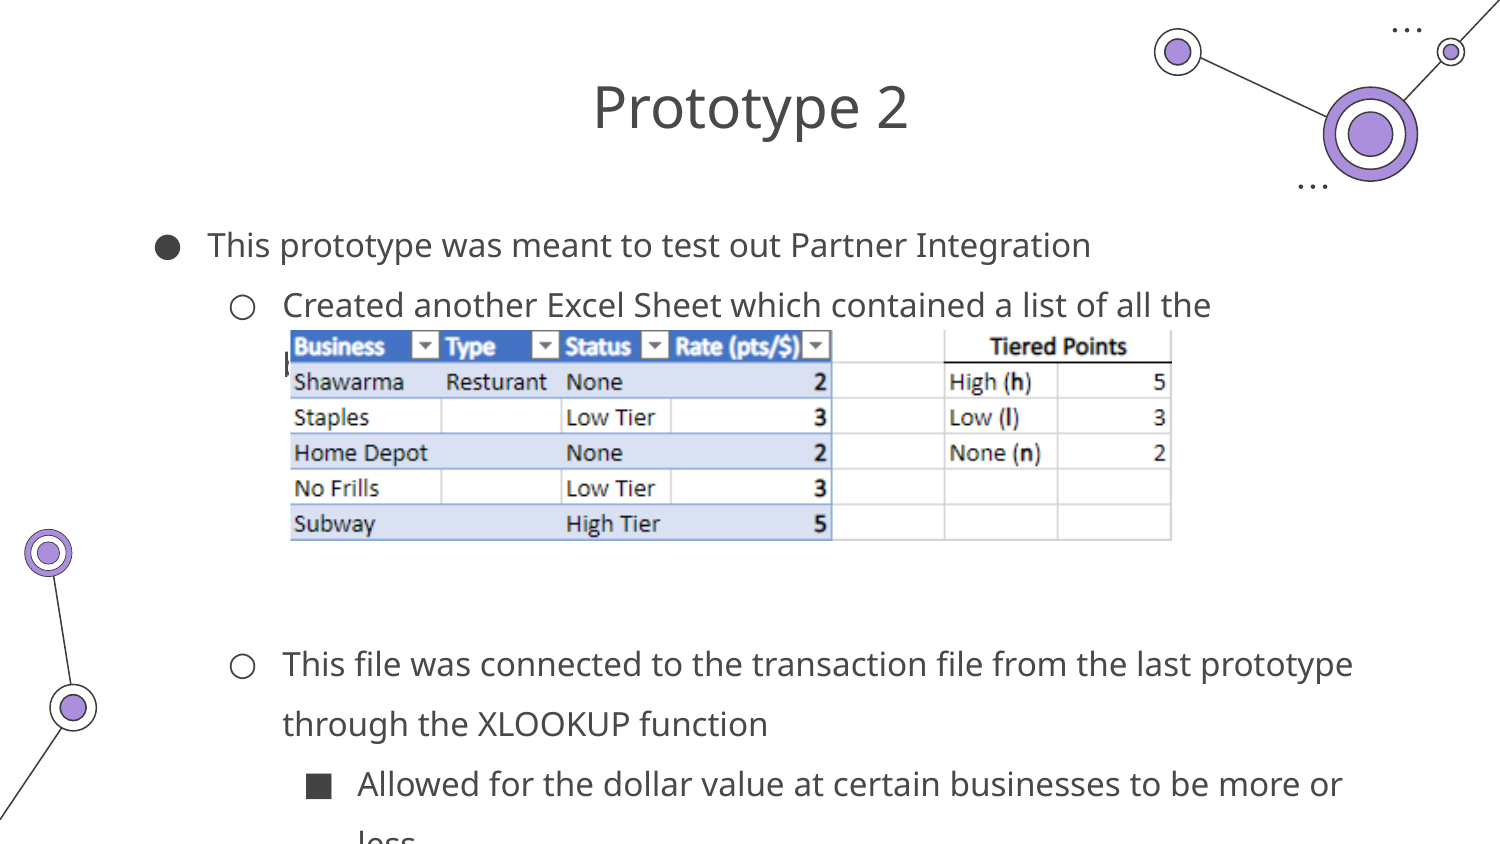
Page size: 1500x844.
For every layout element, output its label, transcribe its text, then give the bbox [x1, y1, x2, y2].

title Prototype 2 [415, 55, 1086, 150]
picture [288, 330, 1172, 541]
list This prototype was meant to test out Partner Integration Created another Excel Sheet which contained a list of all the businesses This file was connected to the transaction file from the last prototype through the XLOOKUP function Allowed for the dollar value at certain businesses to be more or less [117, 188, 1382, 768]
